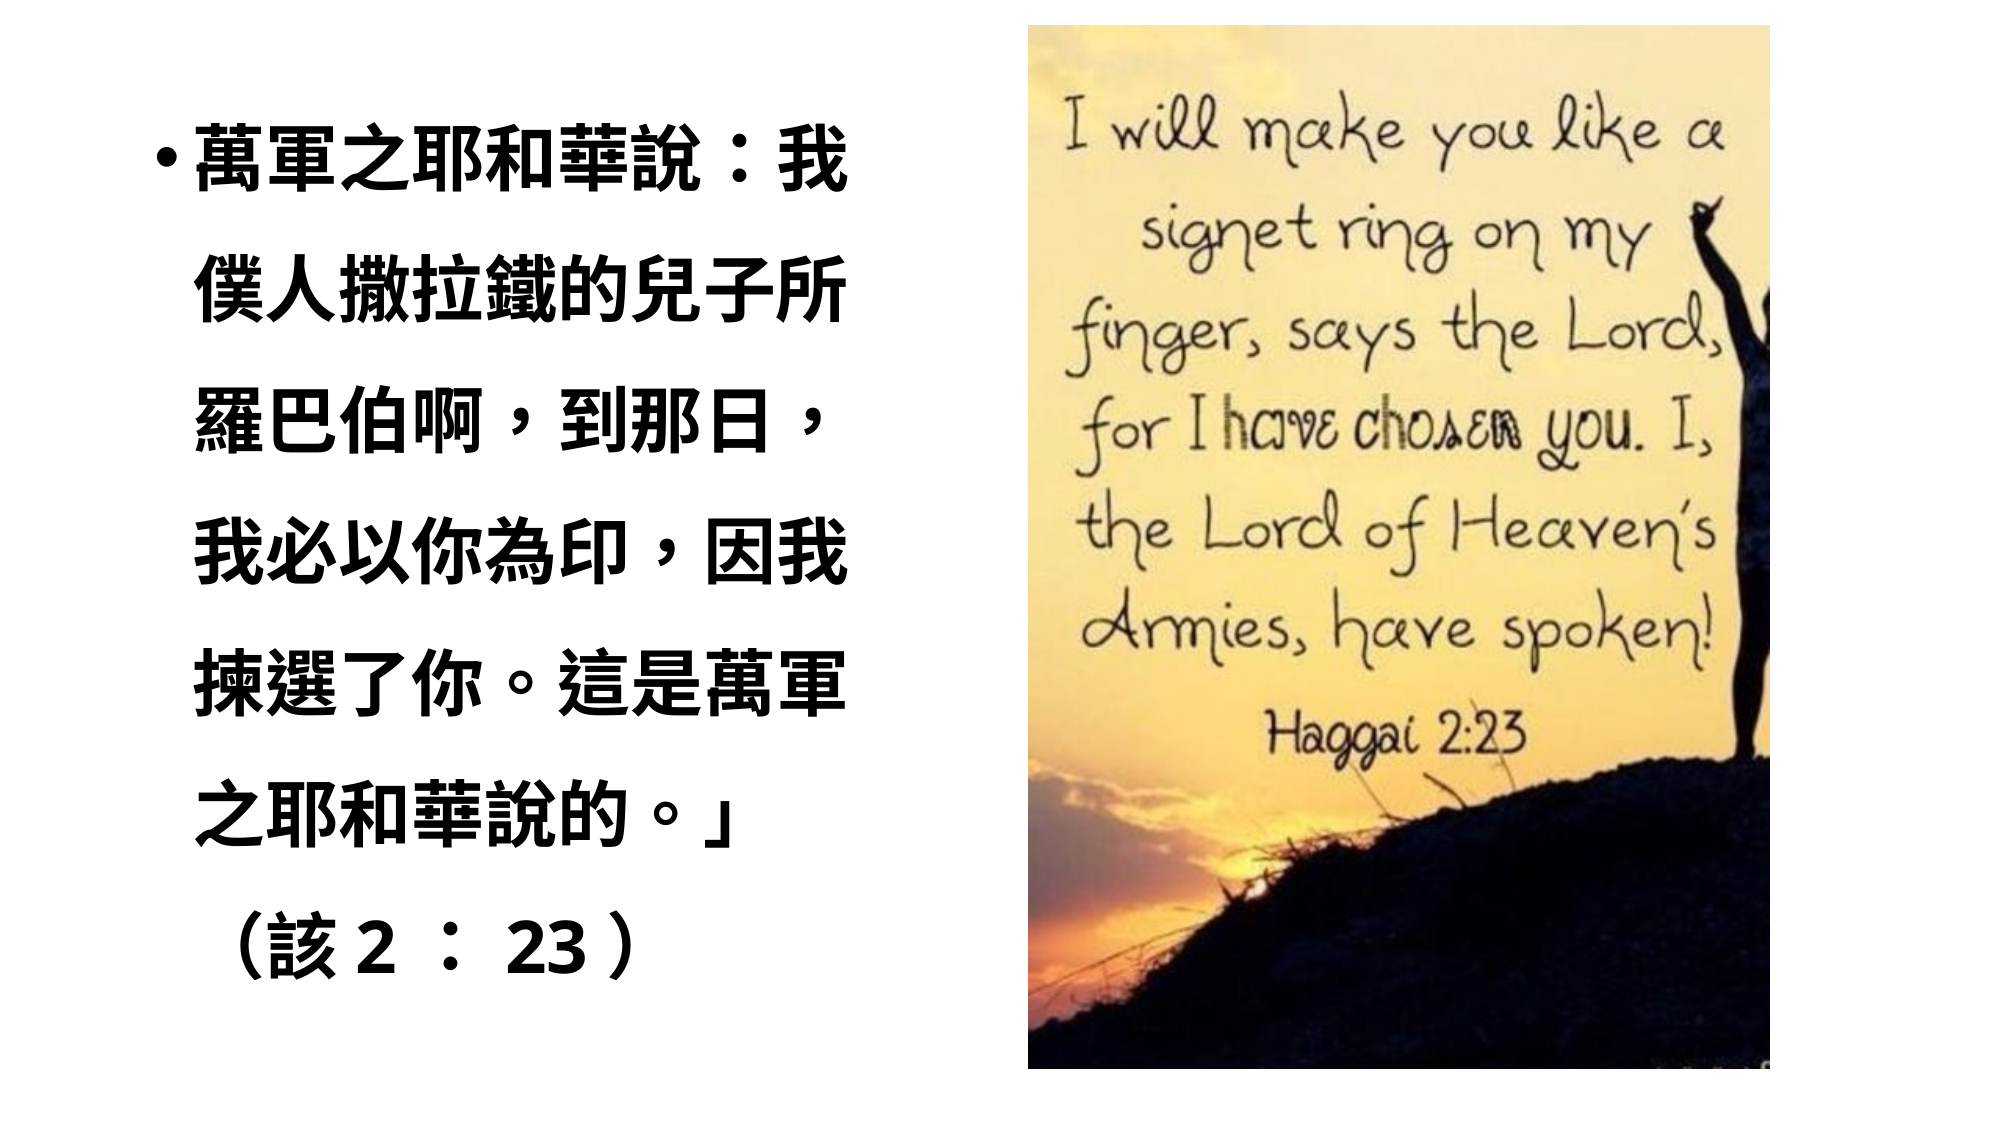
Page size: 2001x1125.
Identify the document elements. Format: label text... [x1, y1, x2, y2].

list 萬軍之耶和華說：我僕人撒拉鐵的兒子所羅巴伯啊，到那日，我必以你為印，因我揀選了你。這是萬軍之耶和華說的。」（該2：23） [139, 60, 888, 1084]
picture [1028, 25, 1770, 1069]
